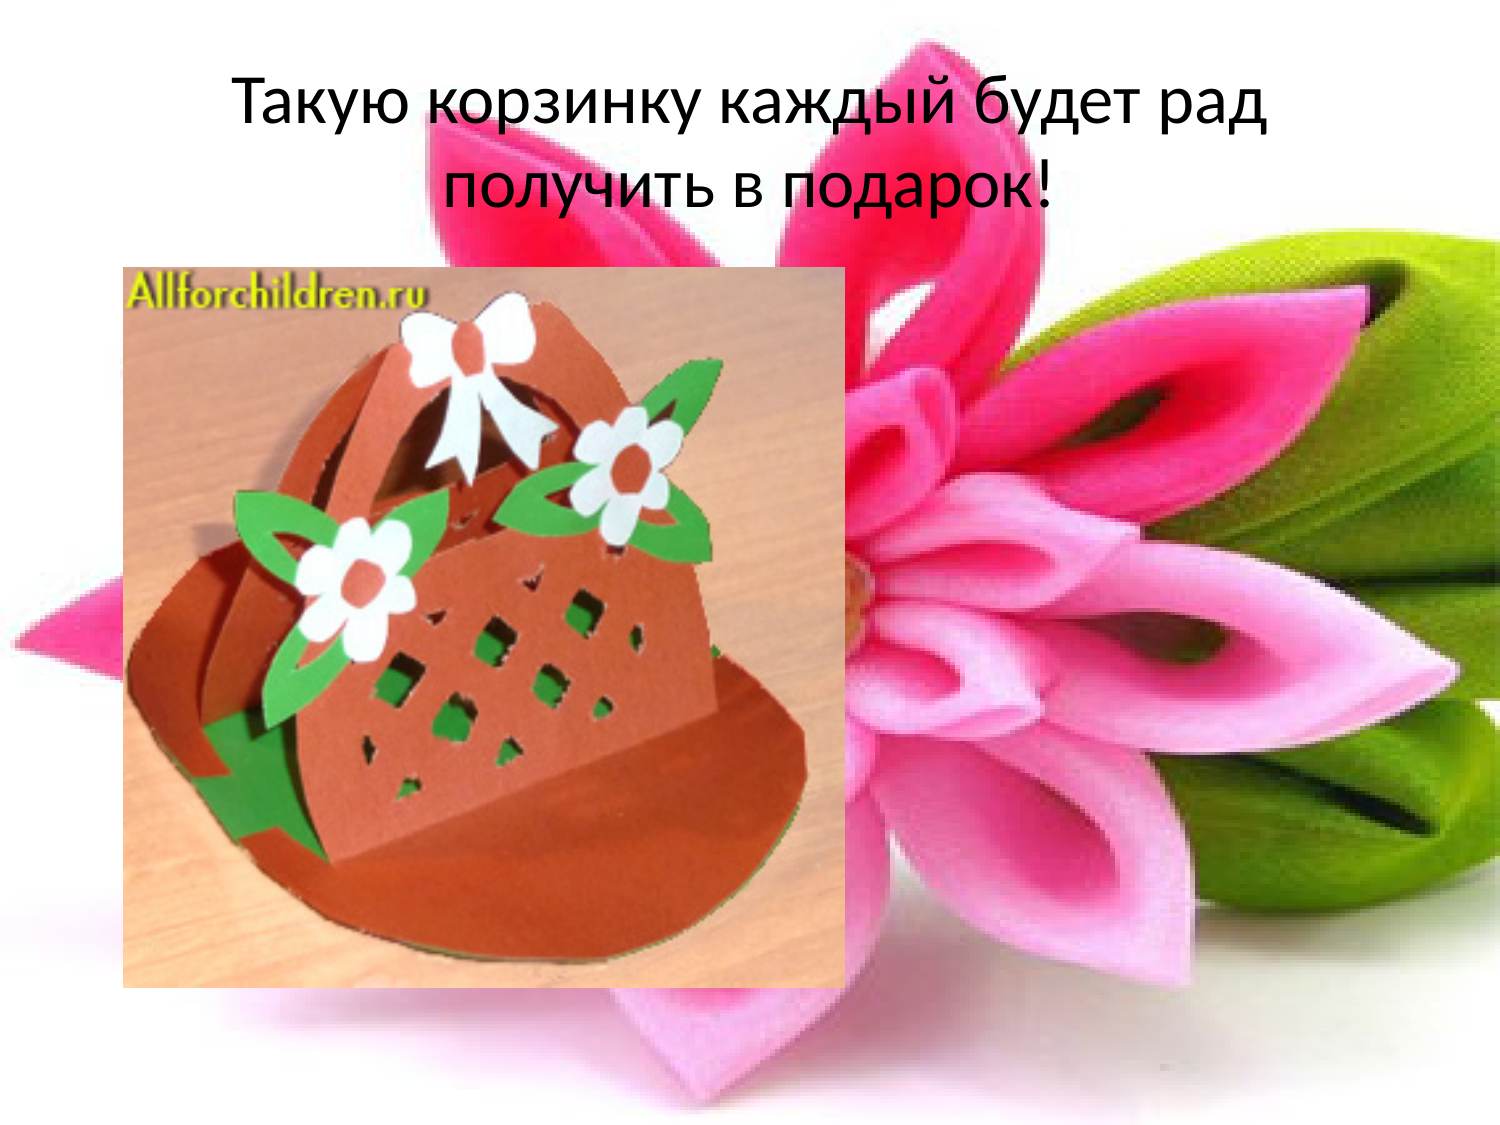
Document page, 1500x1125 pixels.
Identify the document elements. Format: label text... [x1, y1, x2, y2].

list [123, 266, 845, 988]
title Такую корзинку каждый будет рад получить в подарок! [75, 45, 1425, 315]
picture [0, 0, 1500, 1125]
